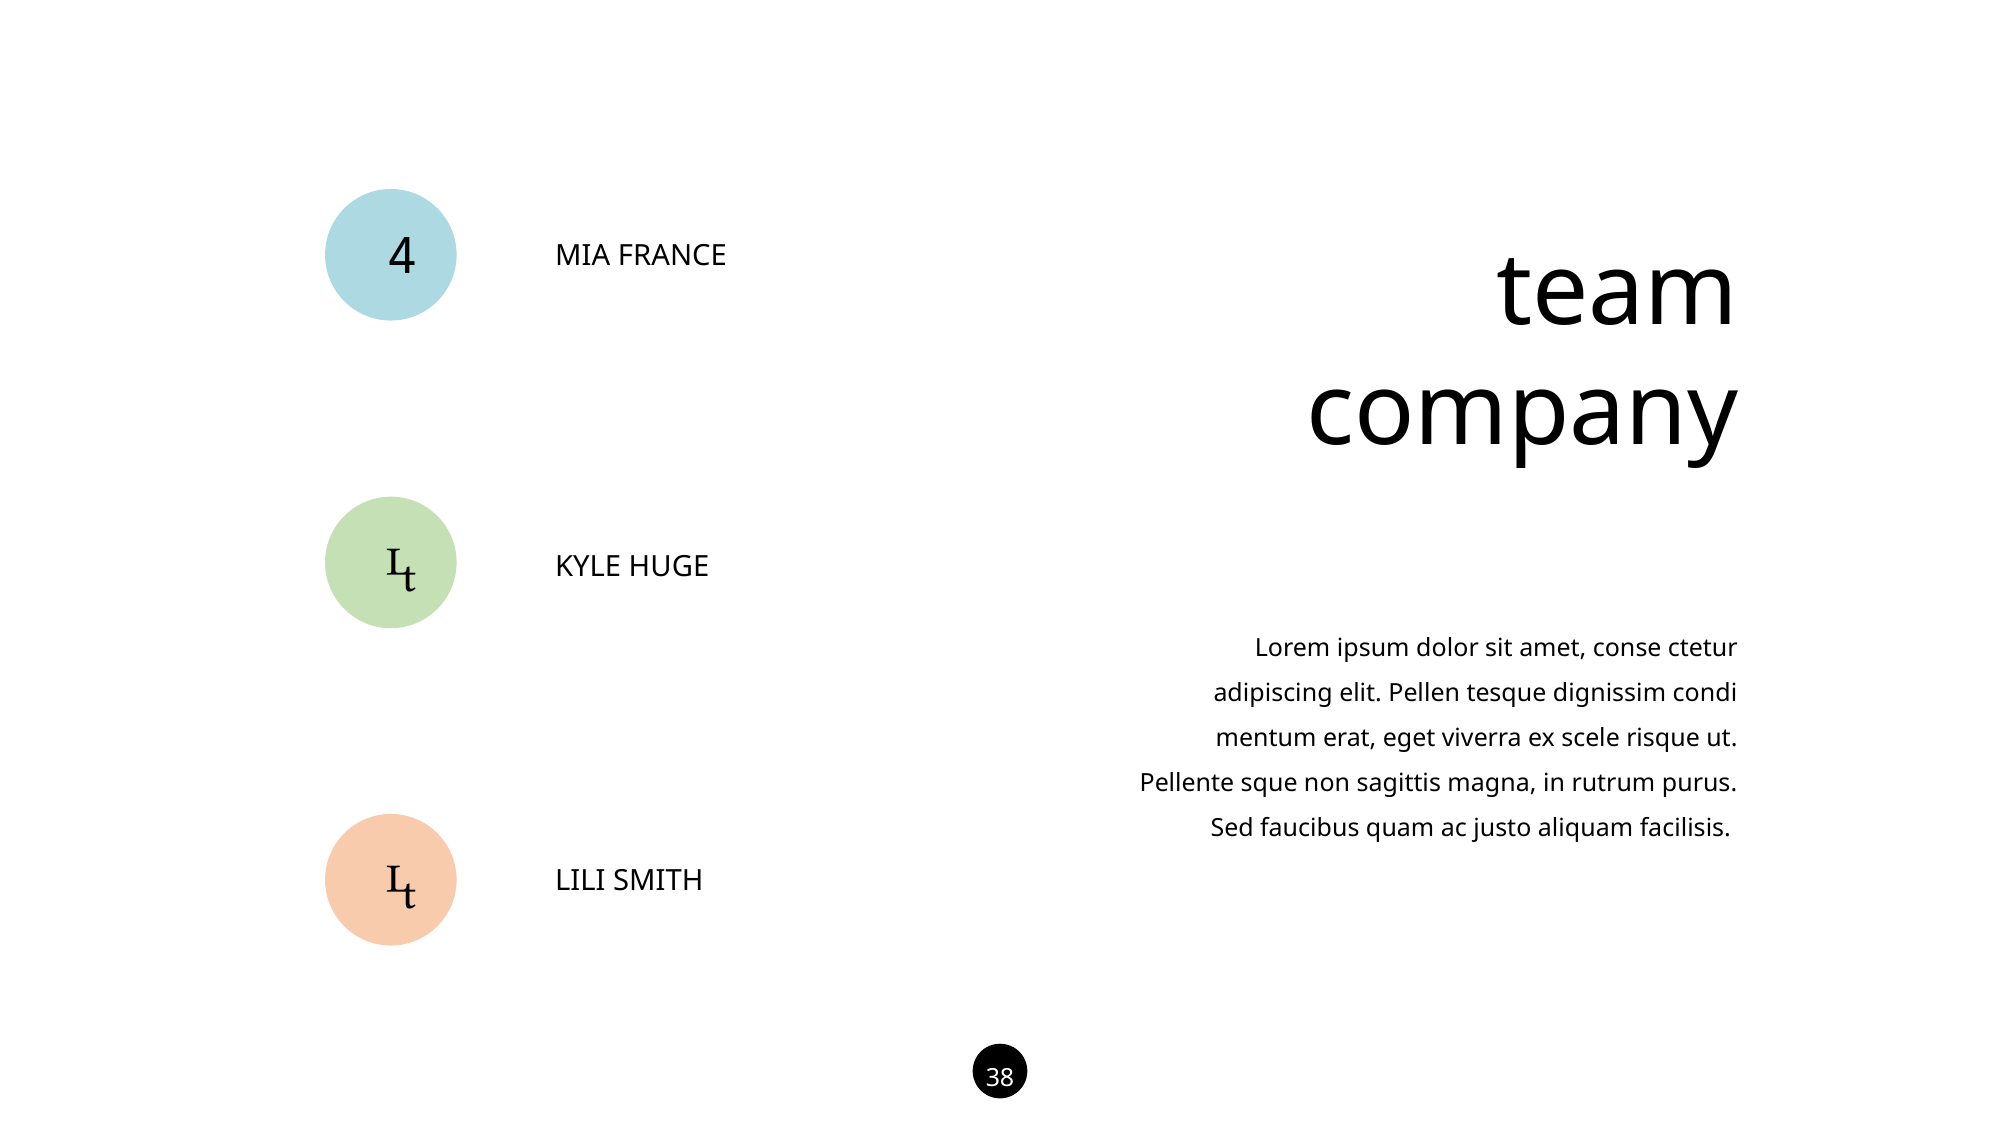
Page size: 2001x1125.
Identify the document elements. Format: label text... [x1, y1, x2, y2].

picture [265, 128, 516, 379]
text_box Lorem ipsum dolor sit amet, conse ctetur adipiscing elit. Pellen tesque dignissim condi mentum erat, eget viverra ex scele risque ut. Pellente sque non sagittis magna, in rutrum purus. Sed faucibus quam ac justo aliquam facilisis. [1122, 609, 1754, 849]
picture [265, 752, 516, 1003]
text_box LILI SMITH [540, 853, 771, 904]
text_box team company [1235, 217, 1754, 473]
text_box KYLE HUGE [540, 540, 771, 591]
text_box 38 [962, 1039, 1038, 1099]
picture [265, 440, 516, 691]
text_box MIA FRANCE [540, 228, 771, 279]
